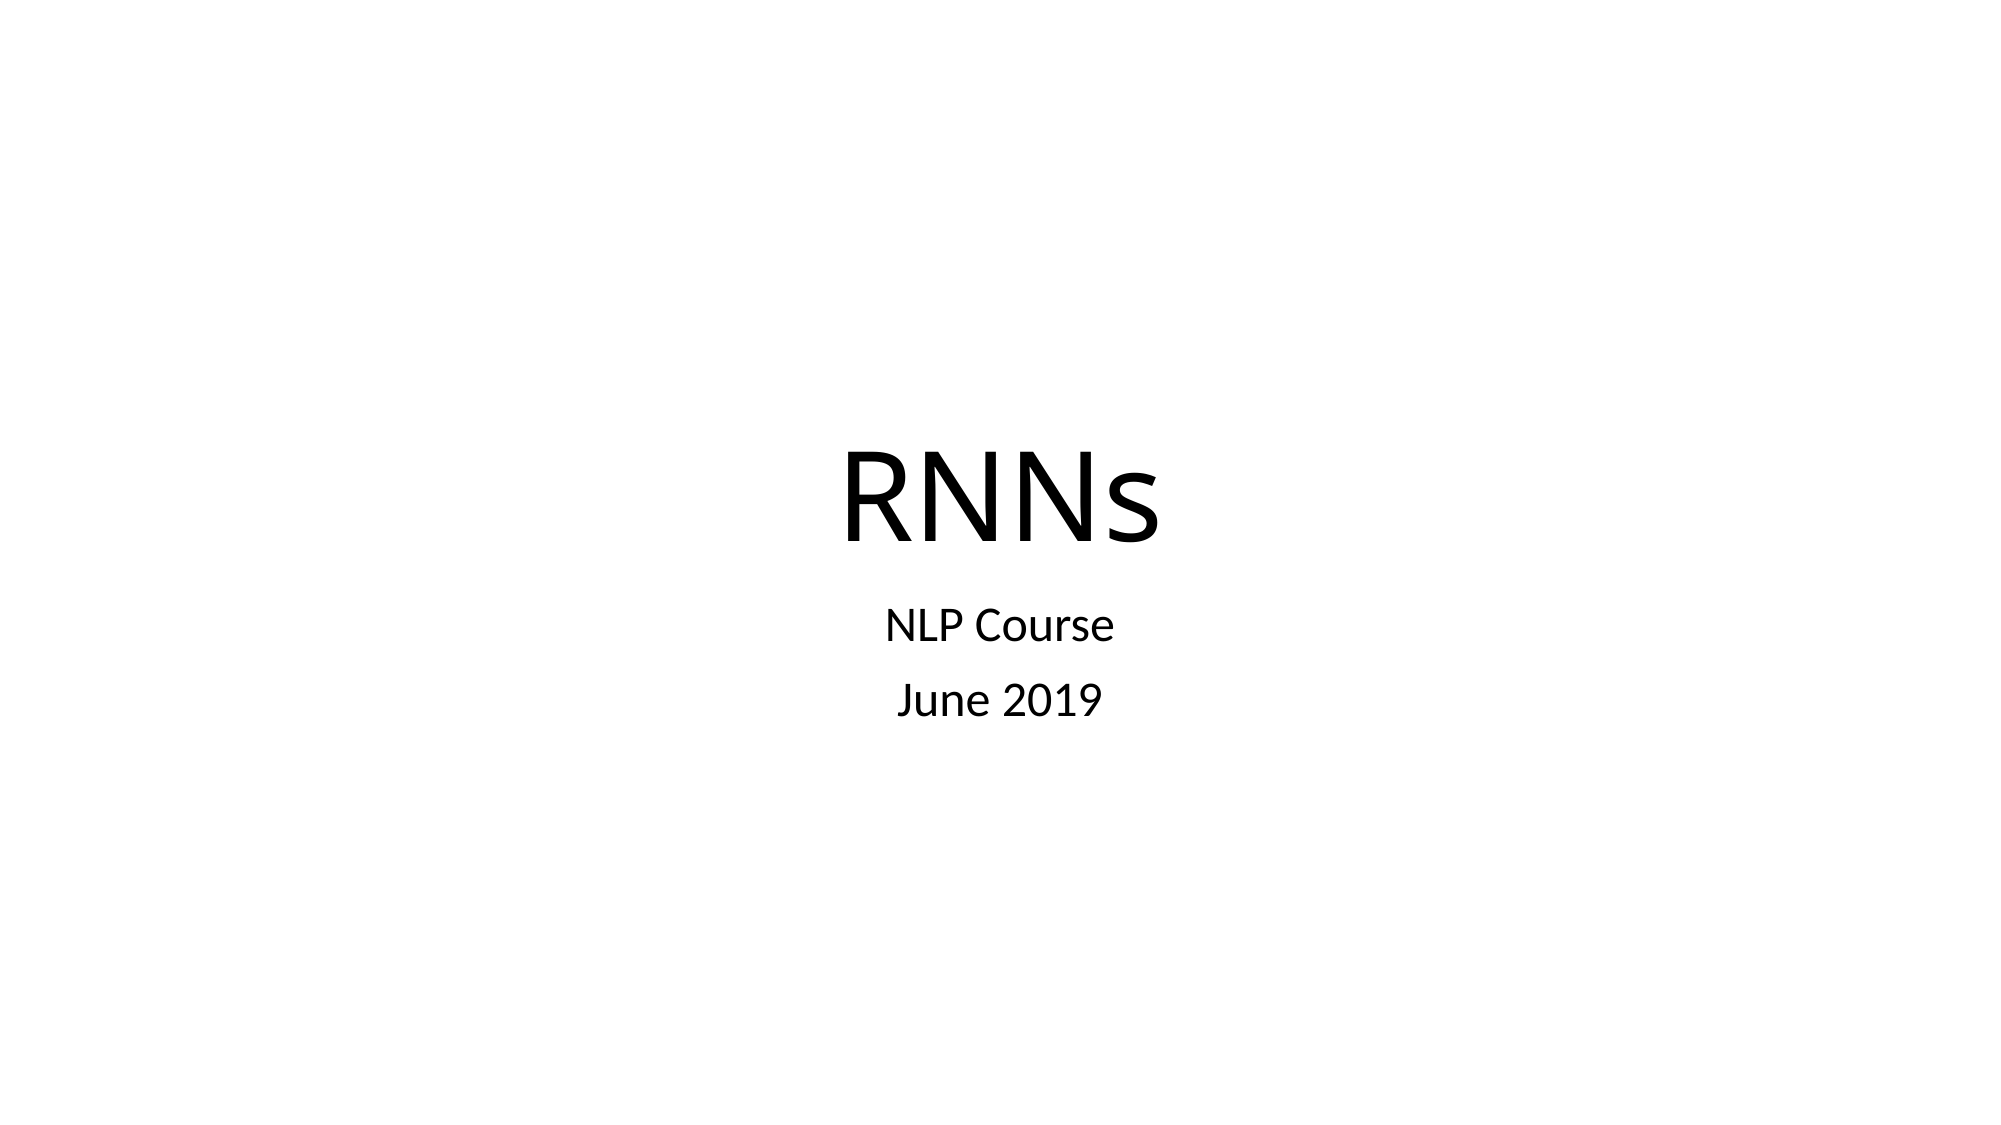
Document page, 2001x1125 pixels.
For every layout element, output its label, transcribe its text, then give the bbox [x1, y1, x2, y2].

title RNNs [249, 184, 1750, 576]
subtitle NLP Course June 2019 [249, 590, 1750, 863]
